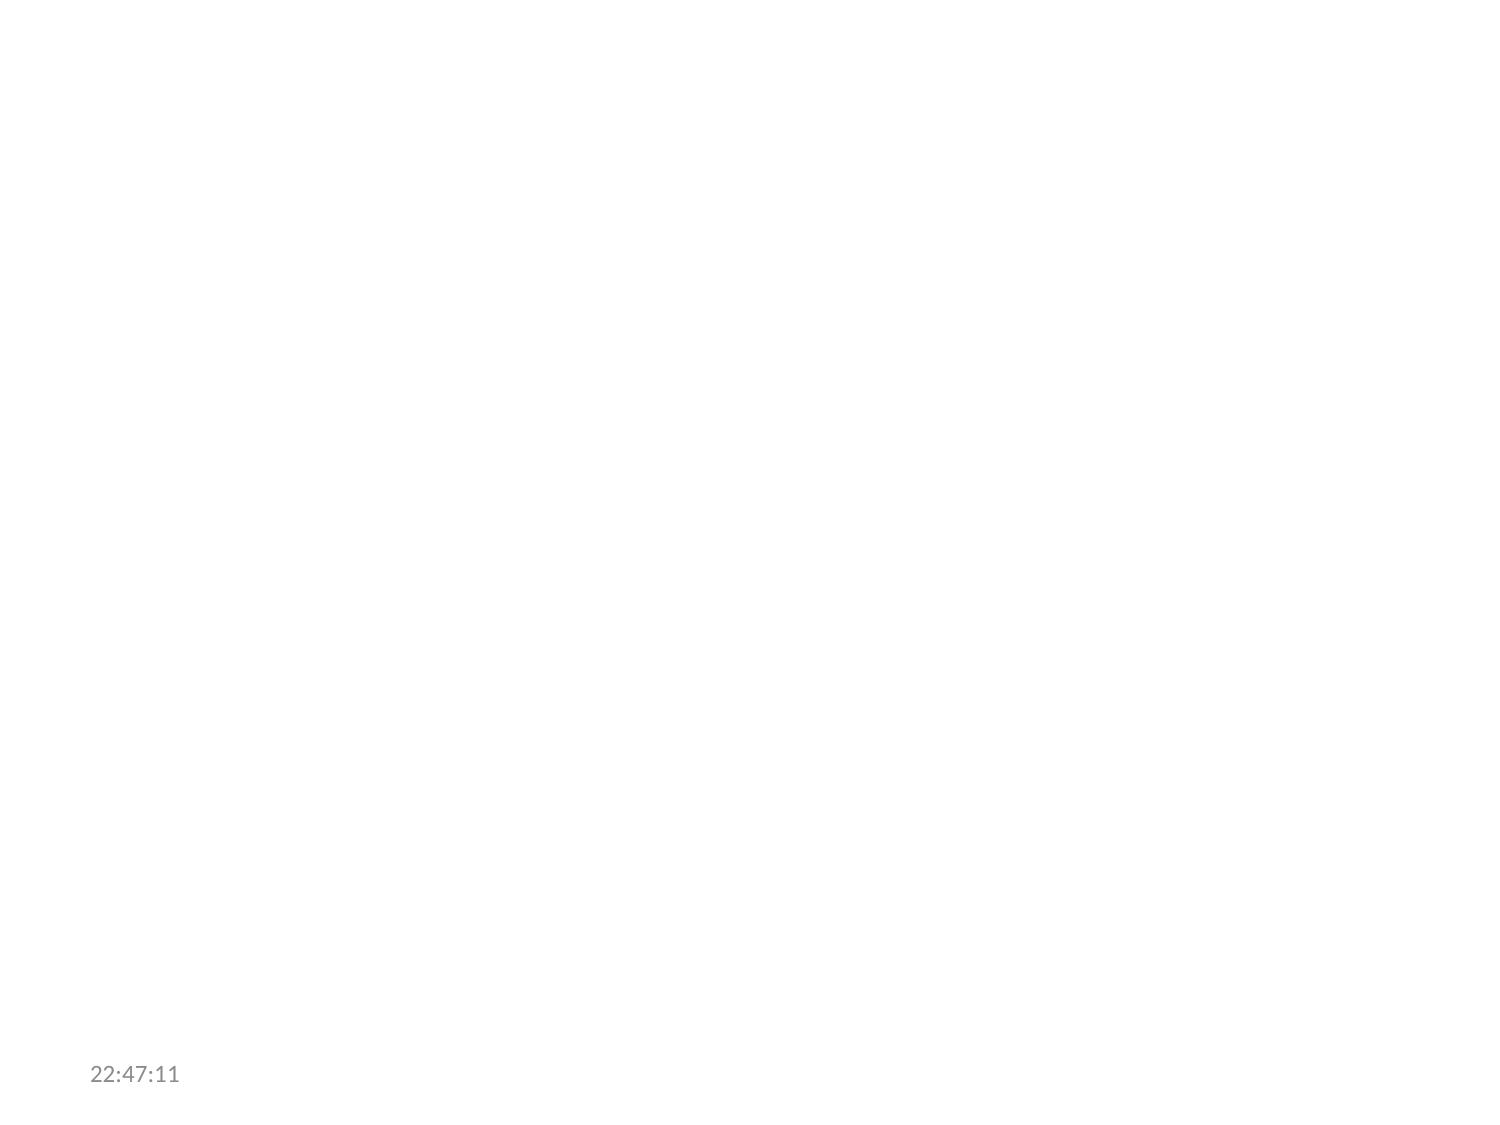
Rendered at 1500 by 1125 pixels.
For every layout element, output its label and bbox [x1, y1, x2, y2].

slide_number [75, 1042, 425, 1103]
